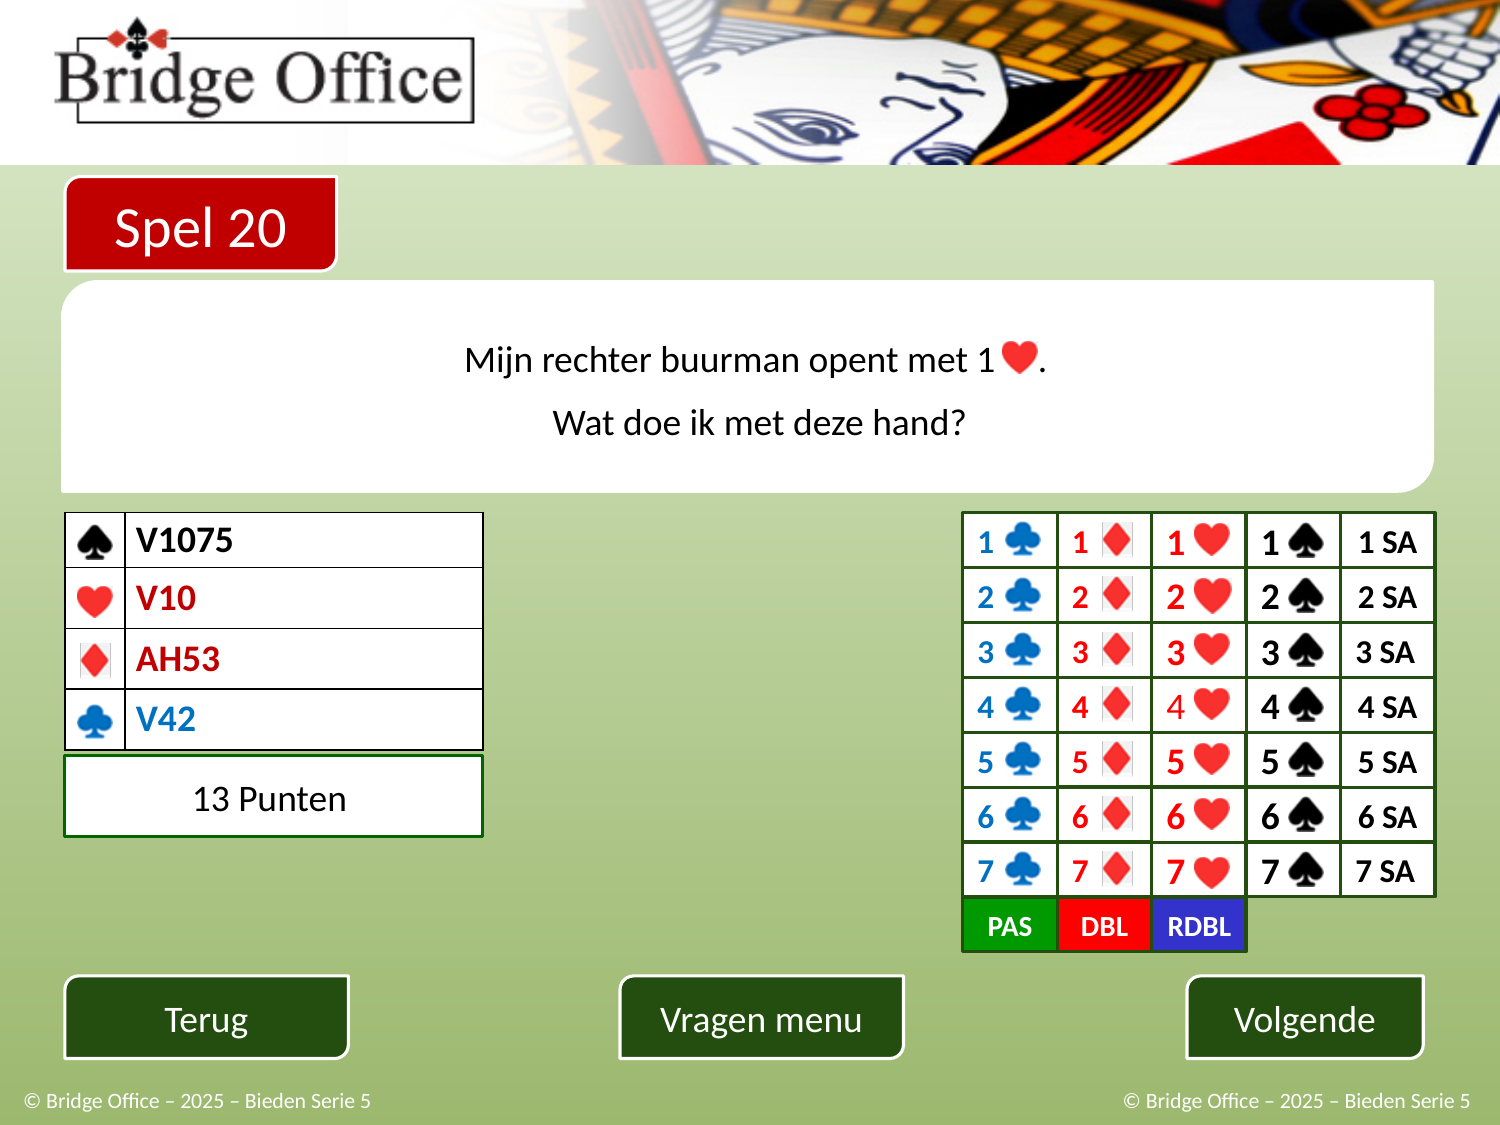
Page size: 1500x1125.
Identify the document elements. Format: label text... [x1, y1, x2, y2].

text_box 2 SA [1339, 569, 1437, 621]
text_box 13 Punten [63, 754, 484, 838]
text_box © Bridge Office – 2025 – Bieden Serie 5 [8, 1079, 393, 1121]
picture [1099, 796, 1135, 833]
picture [1288, 576, 1324, 613]
picture [1004, 741, 1041, 778]
table_cell [66, 690, 124, 749]
text_box 6 [961, 786, 1056, 841]
text_box 4 SA [1339, 676, 1437, 734]
picture [1099, 576, 1135, 613]
table_header V1075 [126, 513, 482, 567]
text_box PAS [961, 896, 1059, 953]
picture [1004, 686, 1041, 723]
picture [1004, 796, 1041, 833]
text_box 4 [1150, 676, 1245, 734]
text_box 4 [1245, 676, 1339, 734]
table_cell V10 [126, 568, 482, 628]
picture [1193, 743, 1230, 776]
picture [1004, 576, 1041, 613]
picture [1193, 578, 1232, 614]
text_box [61, 280, 1435, 493]
picture [1288, 851, 1324, 887]
text_box 6 [1150, 786, 1245, 841]
picture [77, 524, 114, 561]
text_box 1 [1153, 511, 1245, 569]
text_box Mijn rechter buurman opent met 1 . [449, 327, 1075, 388]
text_box 6 [1056, 786, 1150, 841]
picture [1099, 851, 1135, 887]
picture [1004, 631, 1041, 668]
picture [1193, 688, 1230, 721]
picture [1001, 341, 1038, 374]
text_box 1 [1059, 511, 1153, 569]
text_box 7 [1245, 841, 1339, 898]
picture [1099, 741, 1135, 778]
text_box 4 [961, 676, 1059, 734]
text_box 5 [1153, 734, 1248, 786]
table_cell [66, 629, 124, 688]
table_cell [66, 568, 124, 628]
text_box © Bridge Office – 2025 – Bieden Serie 5 [1107, 1079, 1500, 1121]
picture [1288, 631, 1324, 668]
picture [1004, 851, 1041, 887]
text_box 1 [1245, 511, 1342, 569]
text_box Volgende [1185, 974, 1425, 1061]
picture [1099, 686, 1135, 723]
text_box 7 [1056, 841, 1150, 898]
picture [77, 585, 114, 618]
text_box Wat doe ik met deze hand? [537, 390, 986, 451]
picture [1193, 857, 1230, 890]
text_box 3 [1056, 621, 1150, 676]
text_box RDBL [1153, 898, 1248, 953]
picture [1194, 633, 1230, 666]
text_box 2 [961, 569, 1056, 621]
text_box DBL [1059, 898, 1153, 953]
picture [1288, 686, 1324, 723]
picture [1288, 741, 1324, 778]
text_box 6 [1245, 786, 1339, 841]
text_box 1 SA [1342, 511, 1437, 569]
text_box 7 [961, 841, 1056, 896]
text_box Terug [63, 974, 350, 1061]
picture [1099, 522, 1135, 558]
text_box 2 [1056, 569, 1153, 621]
text_box 5 SA [1339, 734, 1437, 786]
text_box 5 [1059, 734, 1153, 786]
text_box 3 [961, 621, 1056, 676]
text_box 7 SA [1339, 844, 1437, 898]
text_box 1 [961, 511, 1059, 569]
picture [77, 703, 114, 740]
picture [1288, 521, 1325, 558]
table_header [66, 513, 124, 567]
text_box 5 [1248, 734, 1339, 786]
picture [1288, 796, 1324, 833]
picture [1193, 798, 1230, 830]
text_box 6 SA [1339, 786, 1437, 844]
table_cell AH53 [126, 629, 482, 688]
picture [1004, 521, 1041, 558]
text_box 5 [961, 734, 1059, 786]
text_box 2 [1153, 569, 1245, 621]
text_box 7 [1150, 841, 1245, 898]
text_box Vragen menu [618, 974, 906, 1061]
text_box Spel 20 [63, 178, 339, 273]
text_box 4 [1059, 676, 1150, 734]
text_box 2 [1245, 569, 1339, 621]
picture [1193, 523, 1230, 556]
picture [1099, 631, 1135, 668]
picture [0, 0, 1500, 166]
picture [77, 643, 114, 679]
table_cell V42 [126, 690, 482, 749]
text_box 3 [1245, 621, 1339, 676]
text_box 3 [1150, 621, 1245, 676]
text_box 3 SA [1339, 621, 1437, 676]
